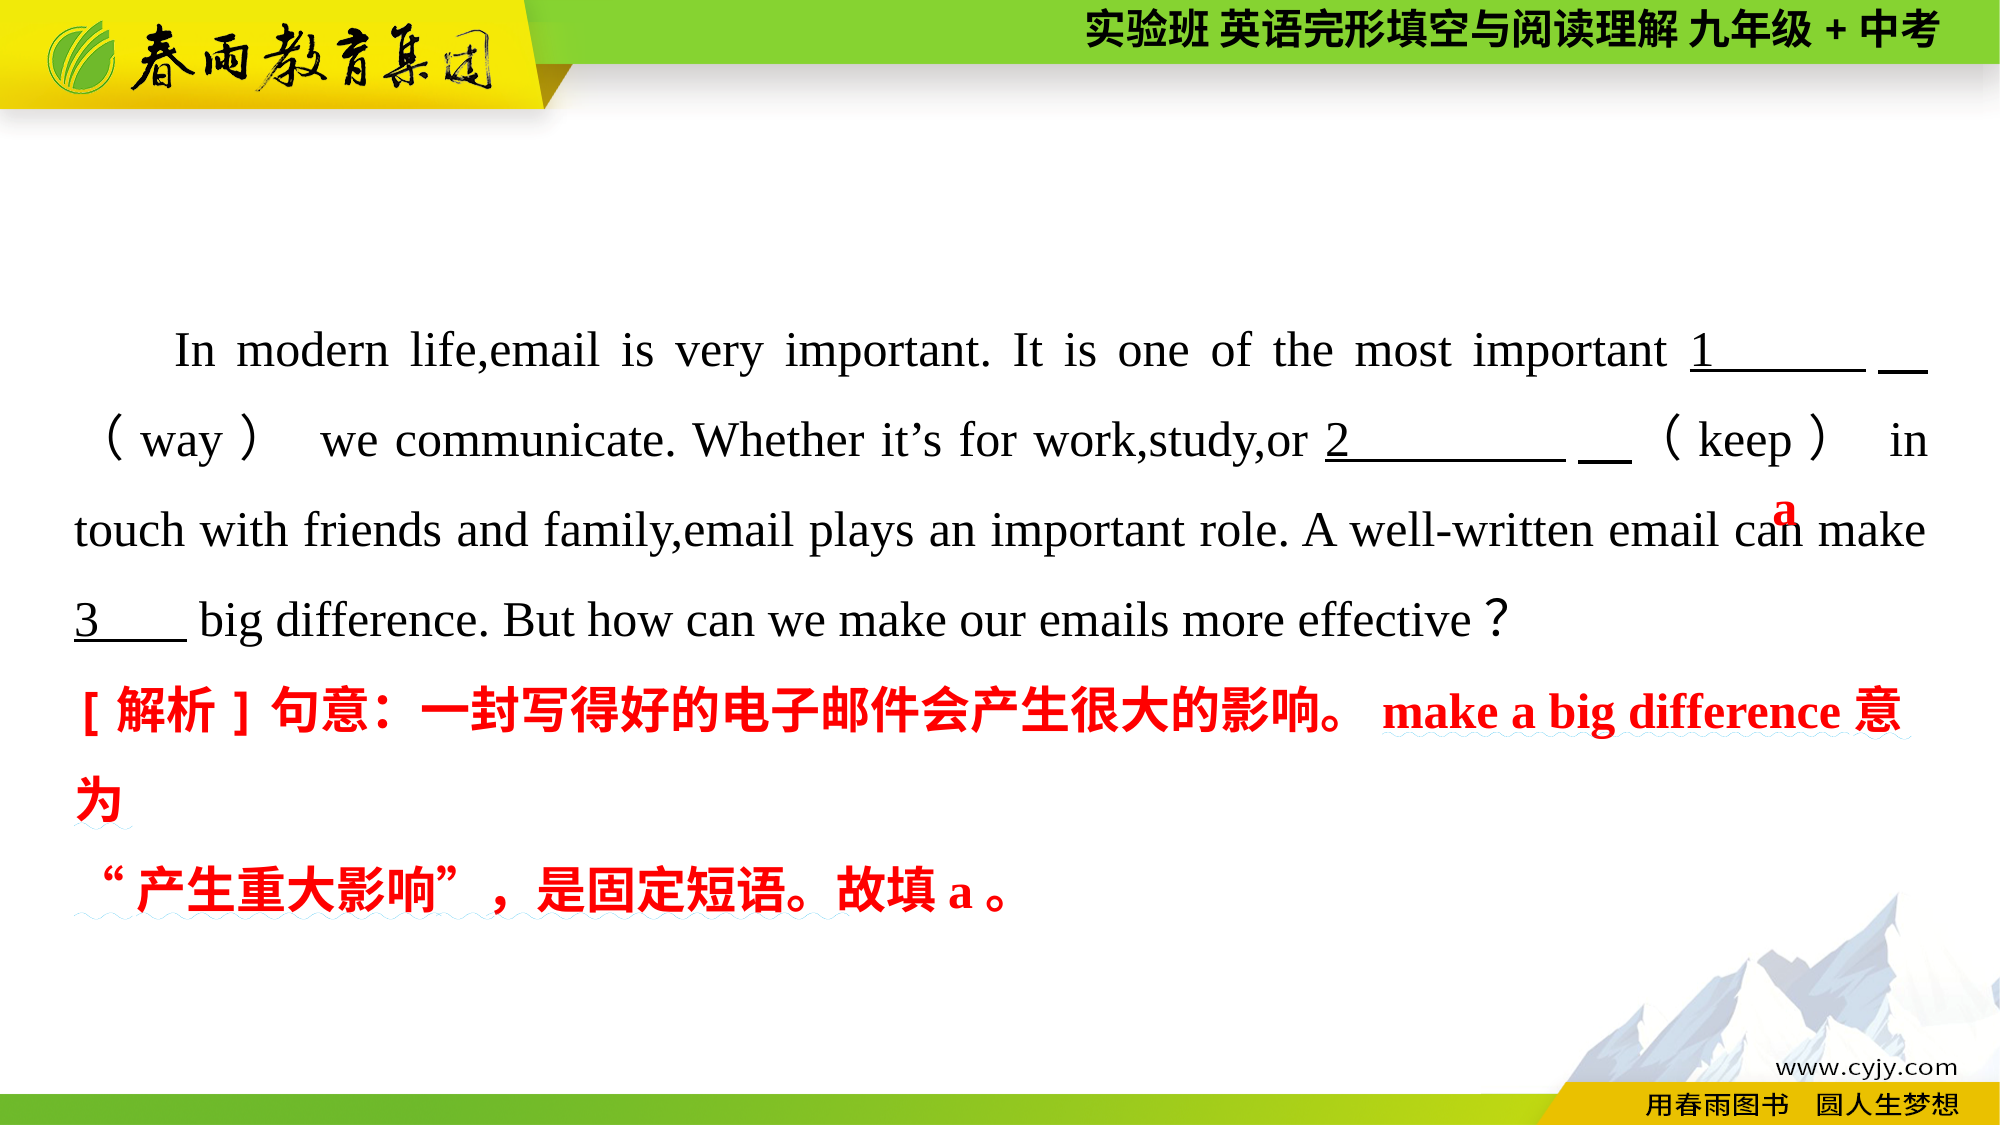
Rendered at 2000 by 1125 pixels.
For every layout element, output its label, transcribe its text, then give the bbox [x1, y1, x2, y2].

text_box a [1757, 467, 1813, 543]
list In modern life,email is very important. It is one of the most important 1 （way） we communicate. Whether it’s for work,study,or 2 （keep） in touch with friends and family,email plays an important role. A well-written email can make 3 big difference. But how can we make our emails more effective？ [59, 278, 1944, 658]
picture [0, 0, 2000, 1125]
text_box [解析]句意：一封写得好的电子邮件会产生很大的影响。make a big difference意为 “产生重大影响”，是固定短语。故填a。 [59, 658, 1944, 927]
